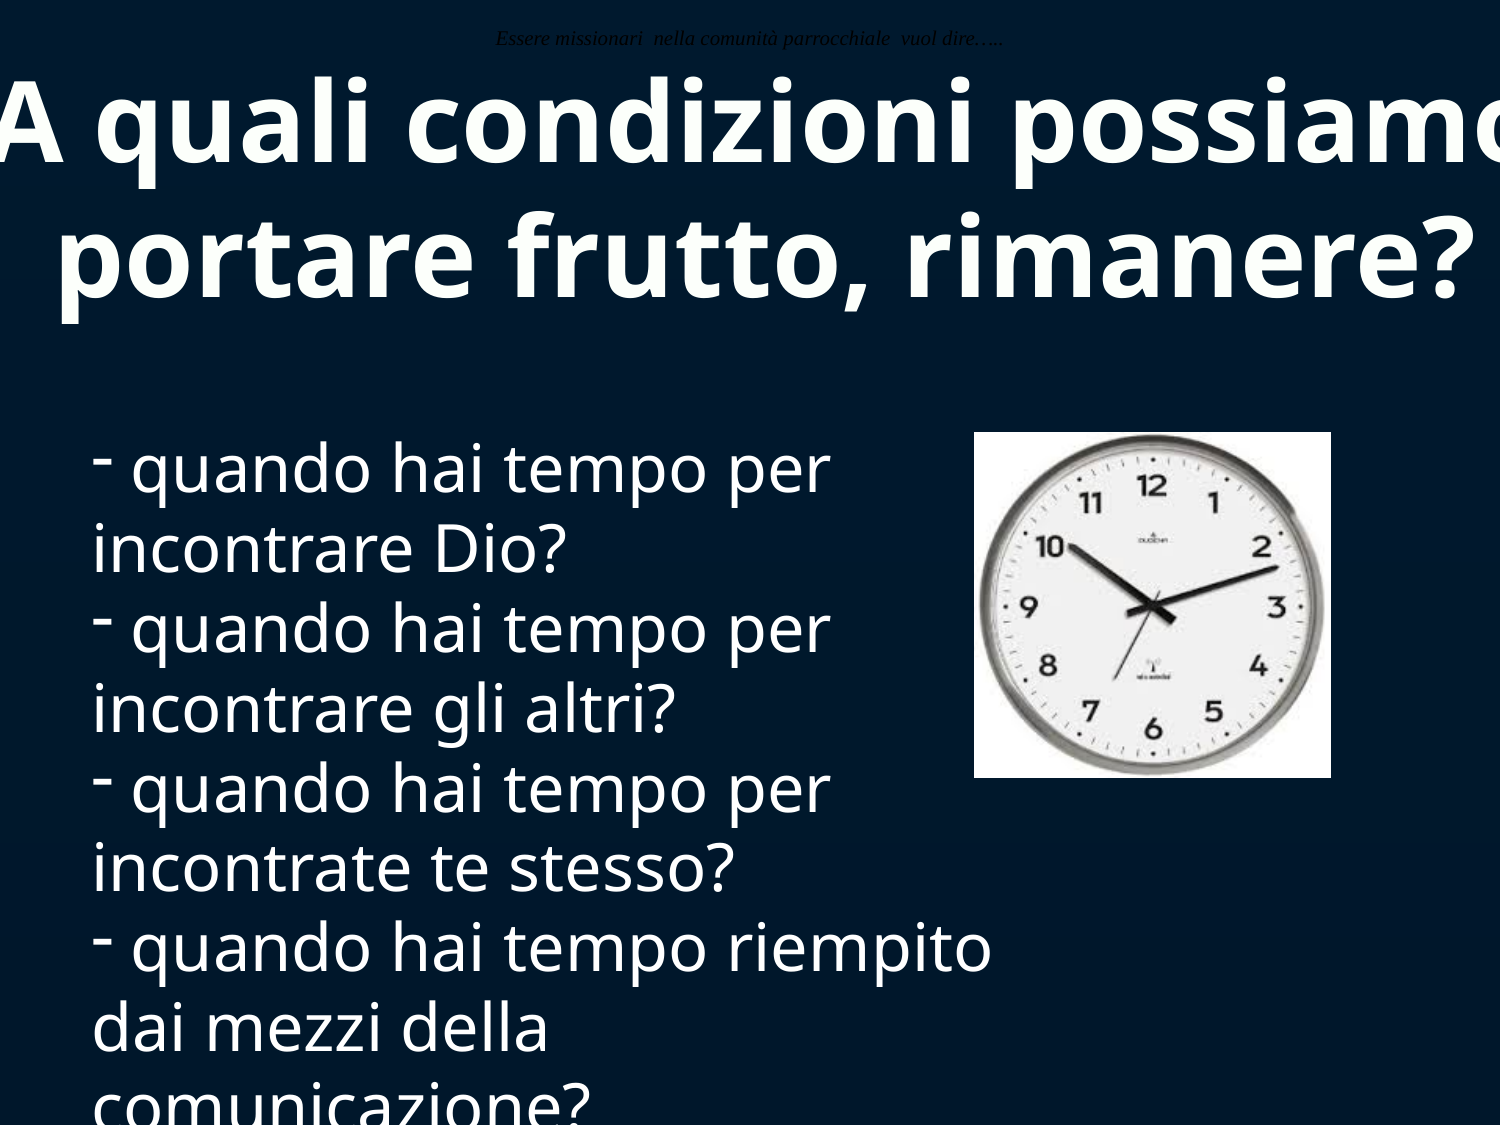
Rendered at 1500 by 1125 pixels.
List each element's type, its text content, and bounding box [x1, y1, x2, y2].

text_box quando hai tempo per incontrare Dio? quando hai tempo per incontrare gli altri? quando hai tempo per incontrate te stesso? quando hai tempo riempito dai mezzi della comunicazione? [76, 418, 1022, 1125]
text_box Essere missionari nella comunità parrocchiale vuol dire….. [480, 17, 1020, 58]
picture [973, 432, 1332, 779]
text_box A quali condizioni possiamo portare frutto, rimanere? [0, 42, 1500, 328]
